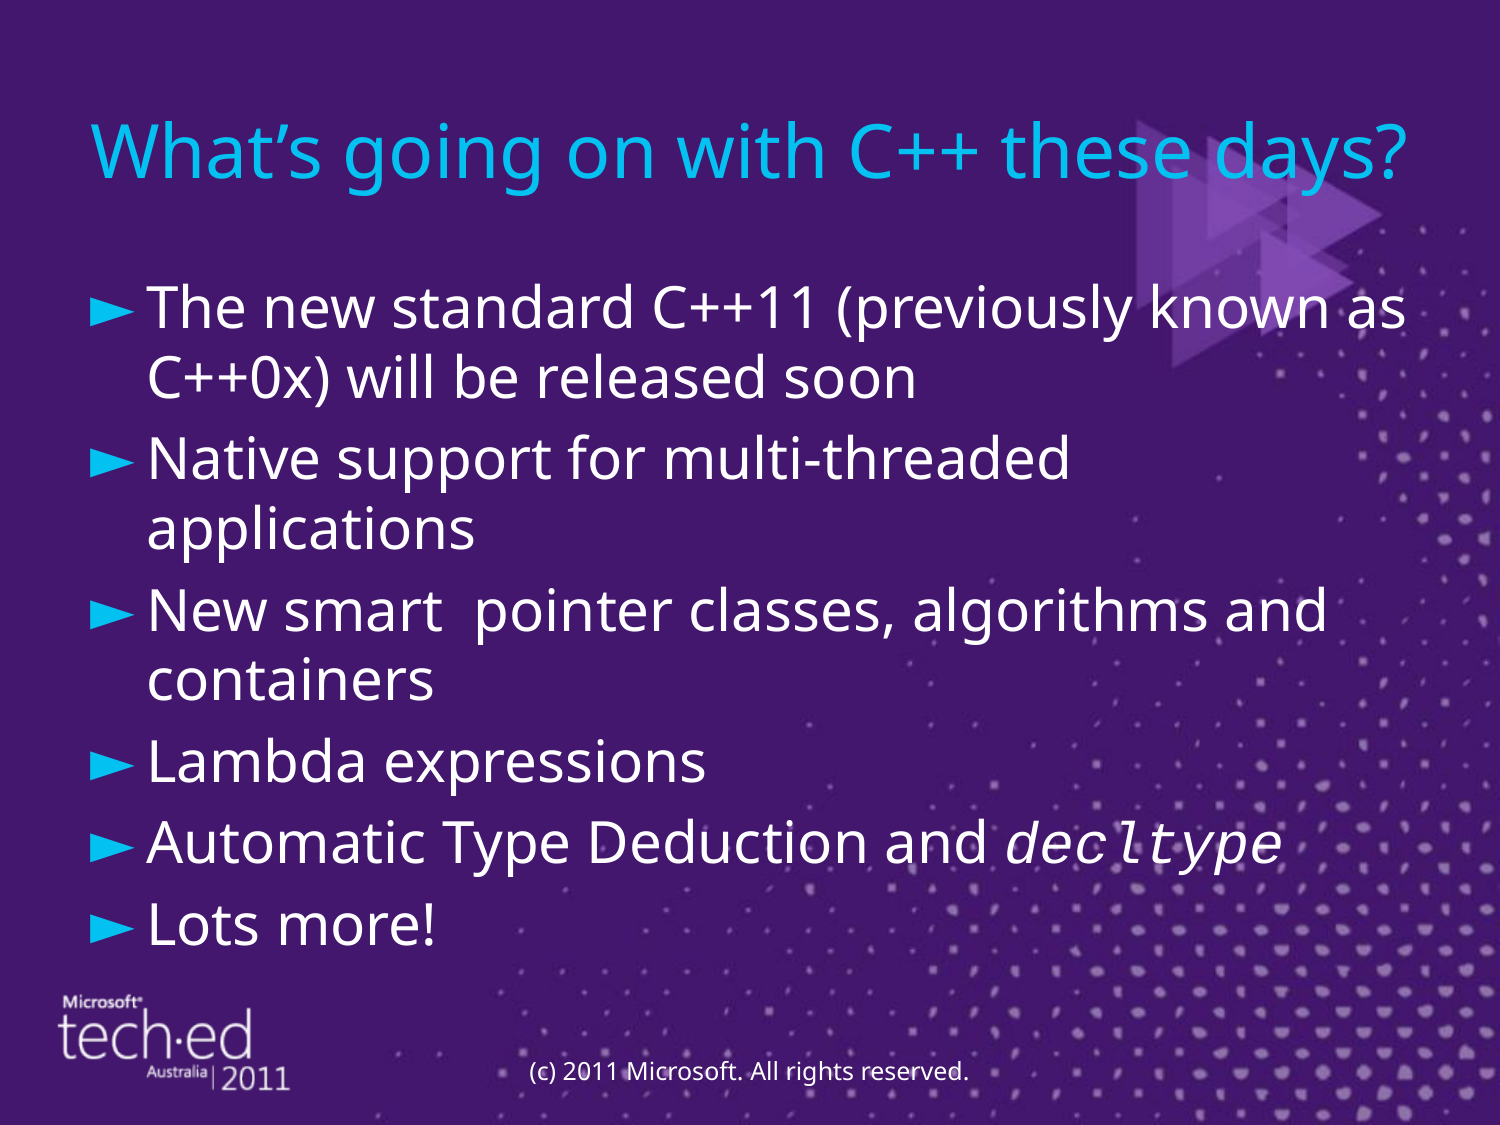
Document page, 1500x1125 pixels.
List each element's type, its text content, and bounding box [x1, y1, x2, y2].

title What’s going on with C++ these days? [75, 54, 1425, 243]
footer (c) 2011 Microsoft. All rights reserved. [512, 1042, 988, 1103]
list The new standard C++11 (previously known as C++0x) will be released soon Native support for multi-threaded applications New smart pointer classes, algorithms and containers Lambda expressions Automatic Type Deduction and decltype Lots more! [75, 262, 1425, 1005]
picture [0, 0, 1500, 1125]
